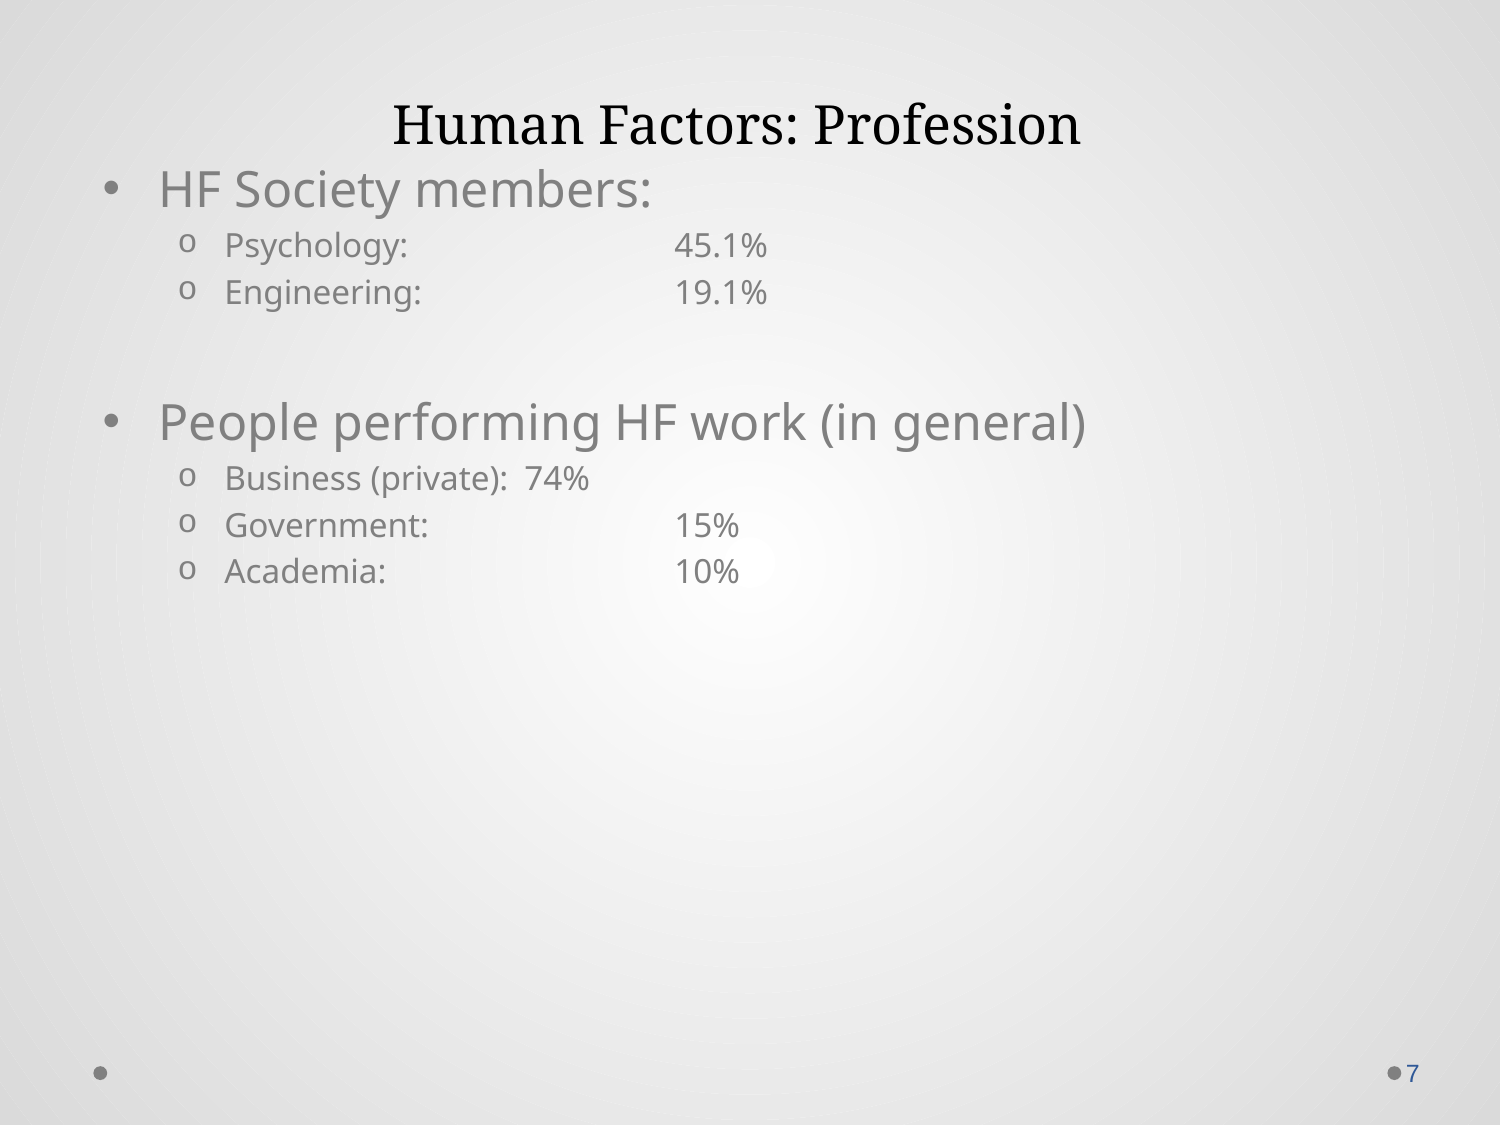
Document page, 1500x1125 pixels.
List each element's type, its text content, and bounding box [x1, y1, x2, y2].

list HF Society members: Psychology: 45.1% Engineering: 19.1% People performing HF work (in general) Business (private): 74% Government: 15% Academia: 10% [87, 149, 1438, 1113]
slide_number 7 [1401, 1042, 1494, 1103]
title Human Factors: Profession [62, 62, 1413, 163]
